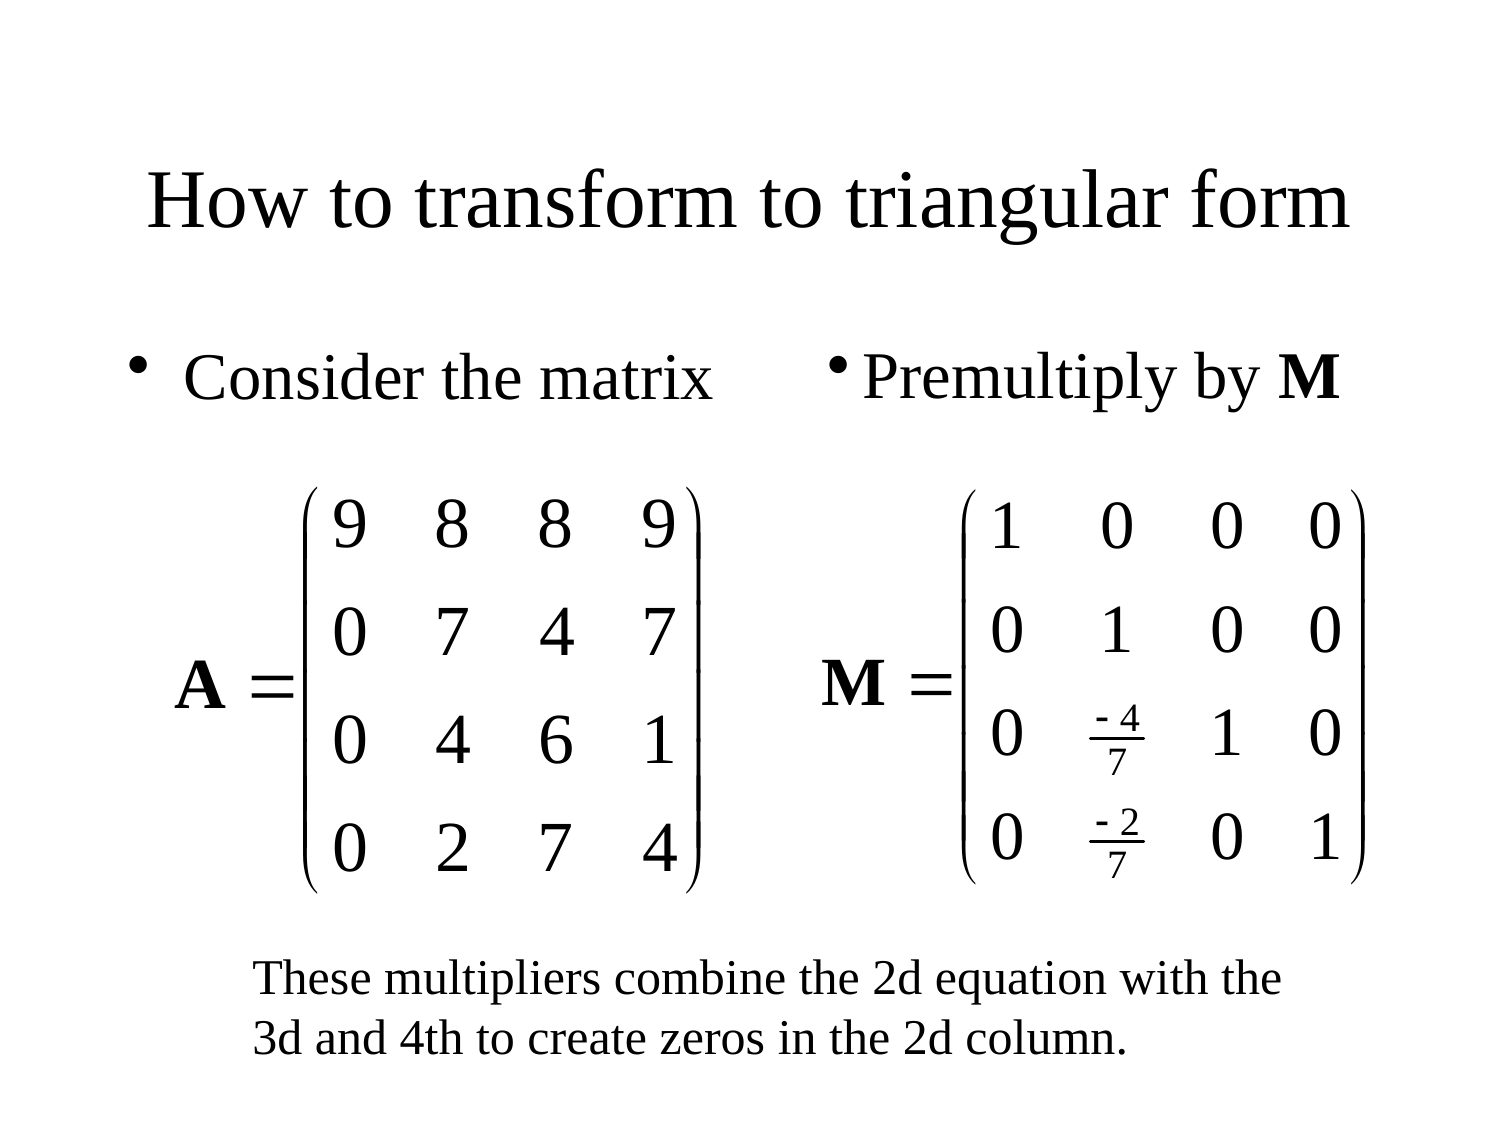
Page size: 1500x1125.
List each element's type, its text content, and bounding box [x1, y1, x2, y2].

text_box These multipliers combine the 2d equation with the 3d and 4th to create zeros in the 2d column. [237, 937, 1350, 1073]
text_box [812, 474, 1388, 901]
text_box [162, 474, 726, 906]
title How to transform to triangular form [112, 99, 1388, 288]
list Consider the matrix [112, 324, 1388, 1001]
text_box Premultiply by M [812, 324, 1450, 420]
